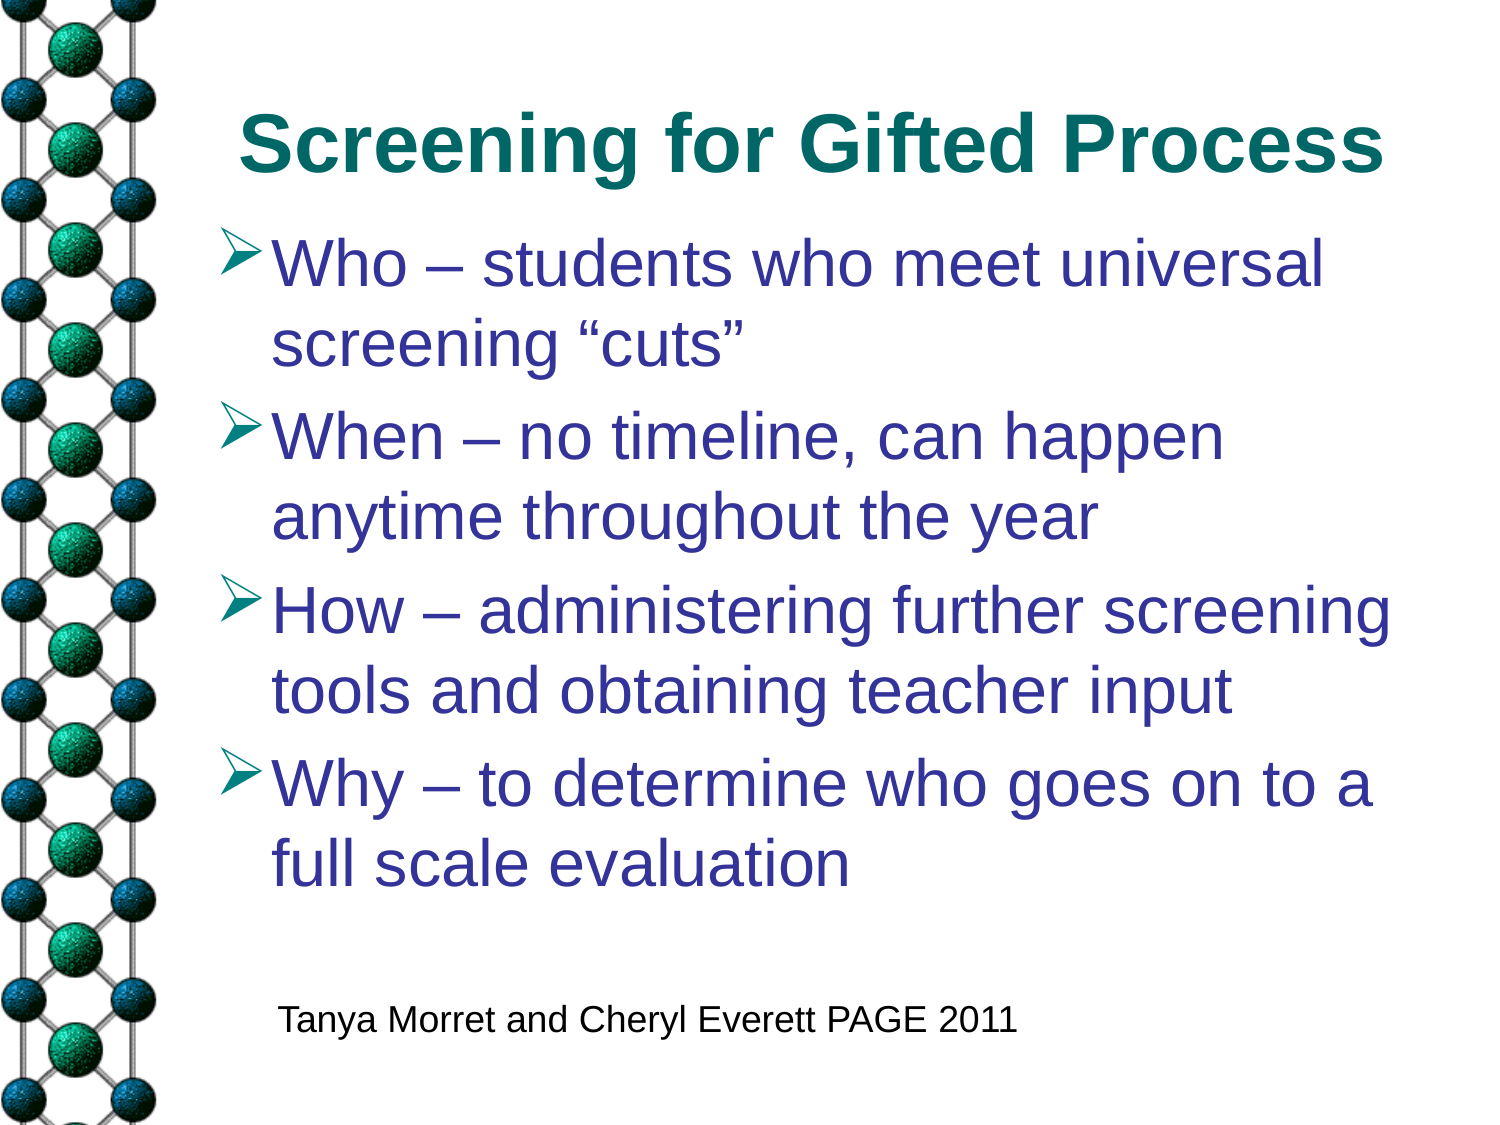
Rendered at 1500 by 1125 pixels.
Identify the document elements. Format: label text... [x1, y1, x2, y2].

list Who – students who meet universal screening “cuts” When – no timeline, can happen anytime throughout the year How – administering further screening tools and obtaining teacher input Why – to determine who goes on to a full scale evaluation [199, 212, 1426, 956]
picture [0, 0, 1500, 1125]
text_box Tanya Morret and Cheryl Everett PAGE 2011 [262, 987, 1275, 1048]
title Screening for Gifted Process [199, 44, 1426, 212]
